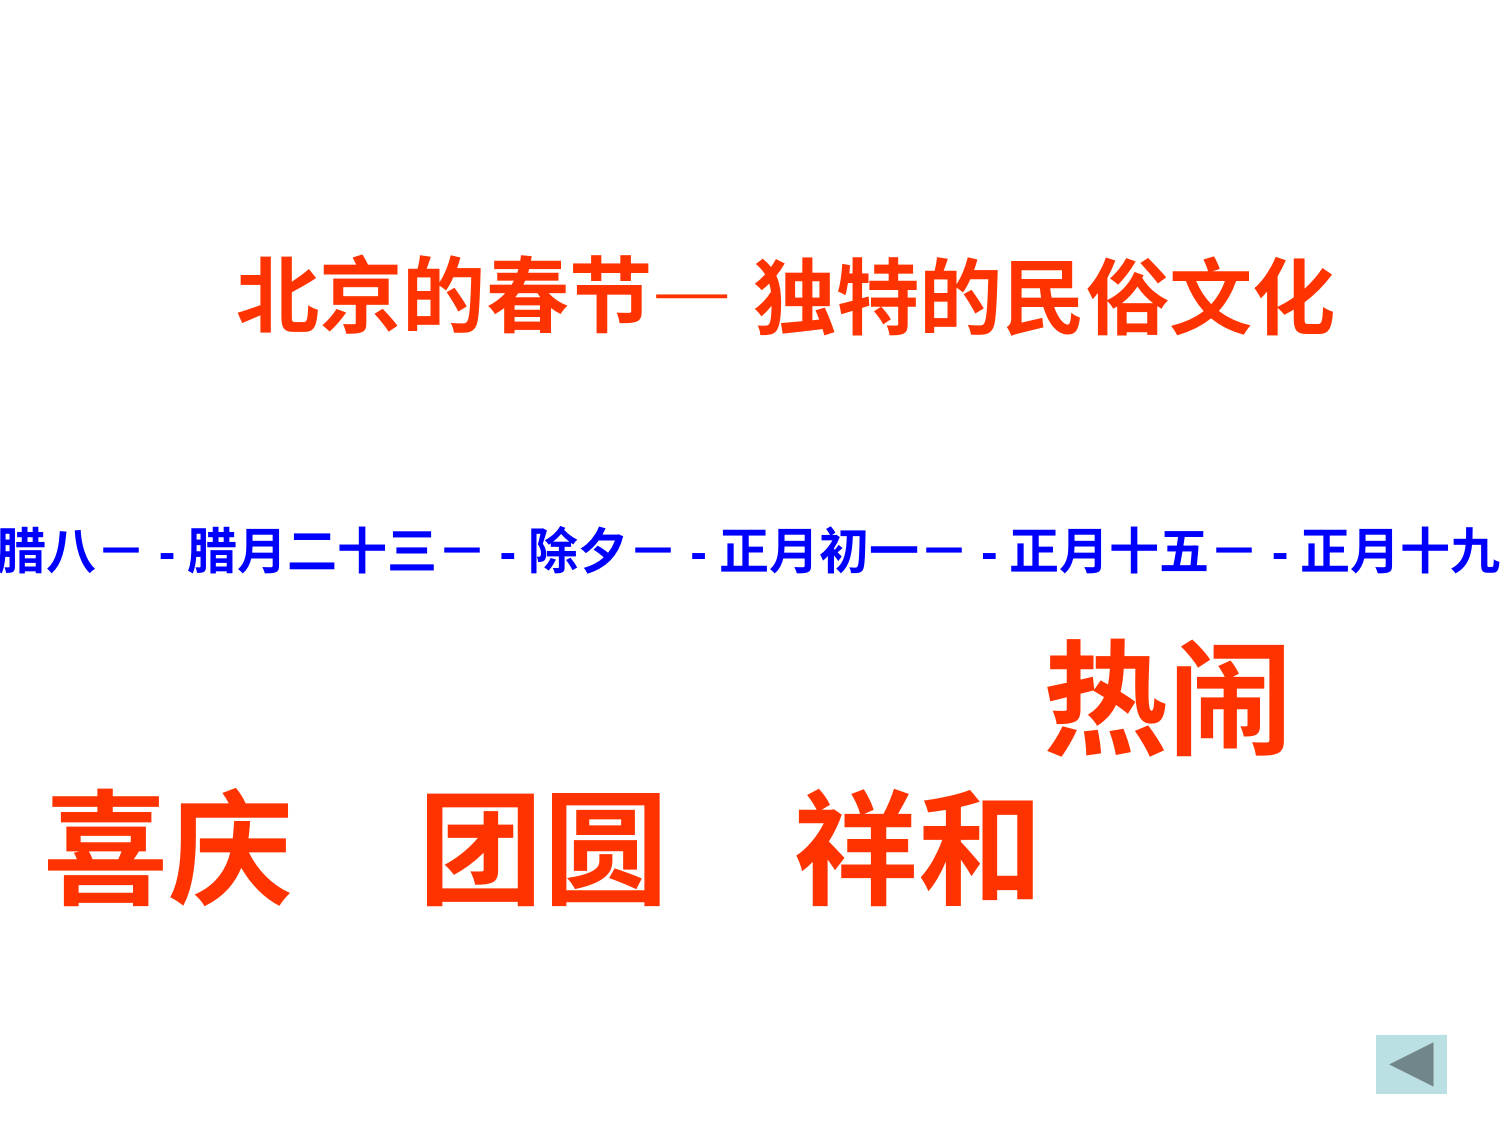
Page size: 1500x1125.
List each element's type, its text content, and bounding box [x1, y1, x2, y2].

text_box —独特的民俗文化 [635, 237, 1351, 353]
text_box 热闹 喜庆 团圆 祥和 [28, 587, 1500, 1125]
text_box 腊八－-腊月二十三－-除夕－-正月初一－-正月十五－-正月十九 [0, 511, 1500, 587]
text_box [1376, 1034, 1447, 1094]
text_box 热闹 喜庆 团圆 祥和 [28, 163, 1500, 511]
text_box 北京的春节 [221, 235, 668, 351]
